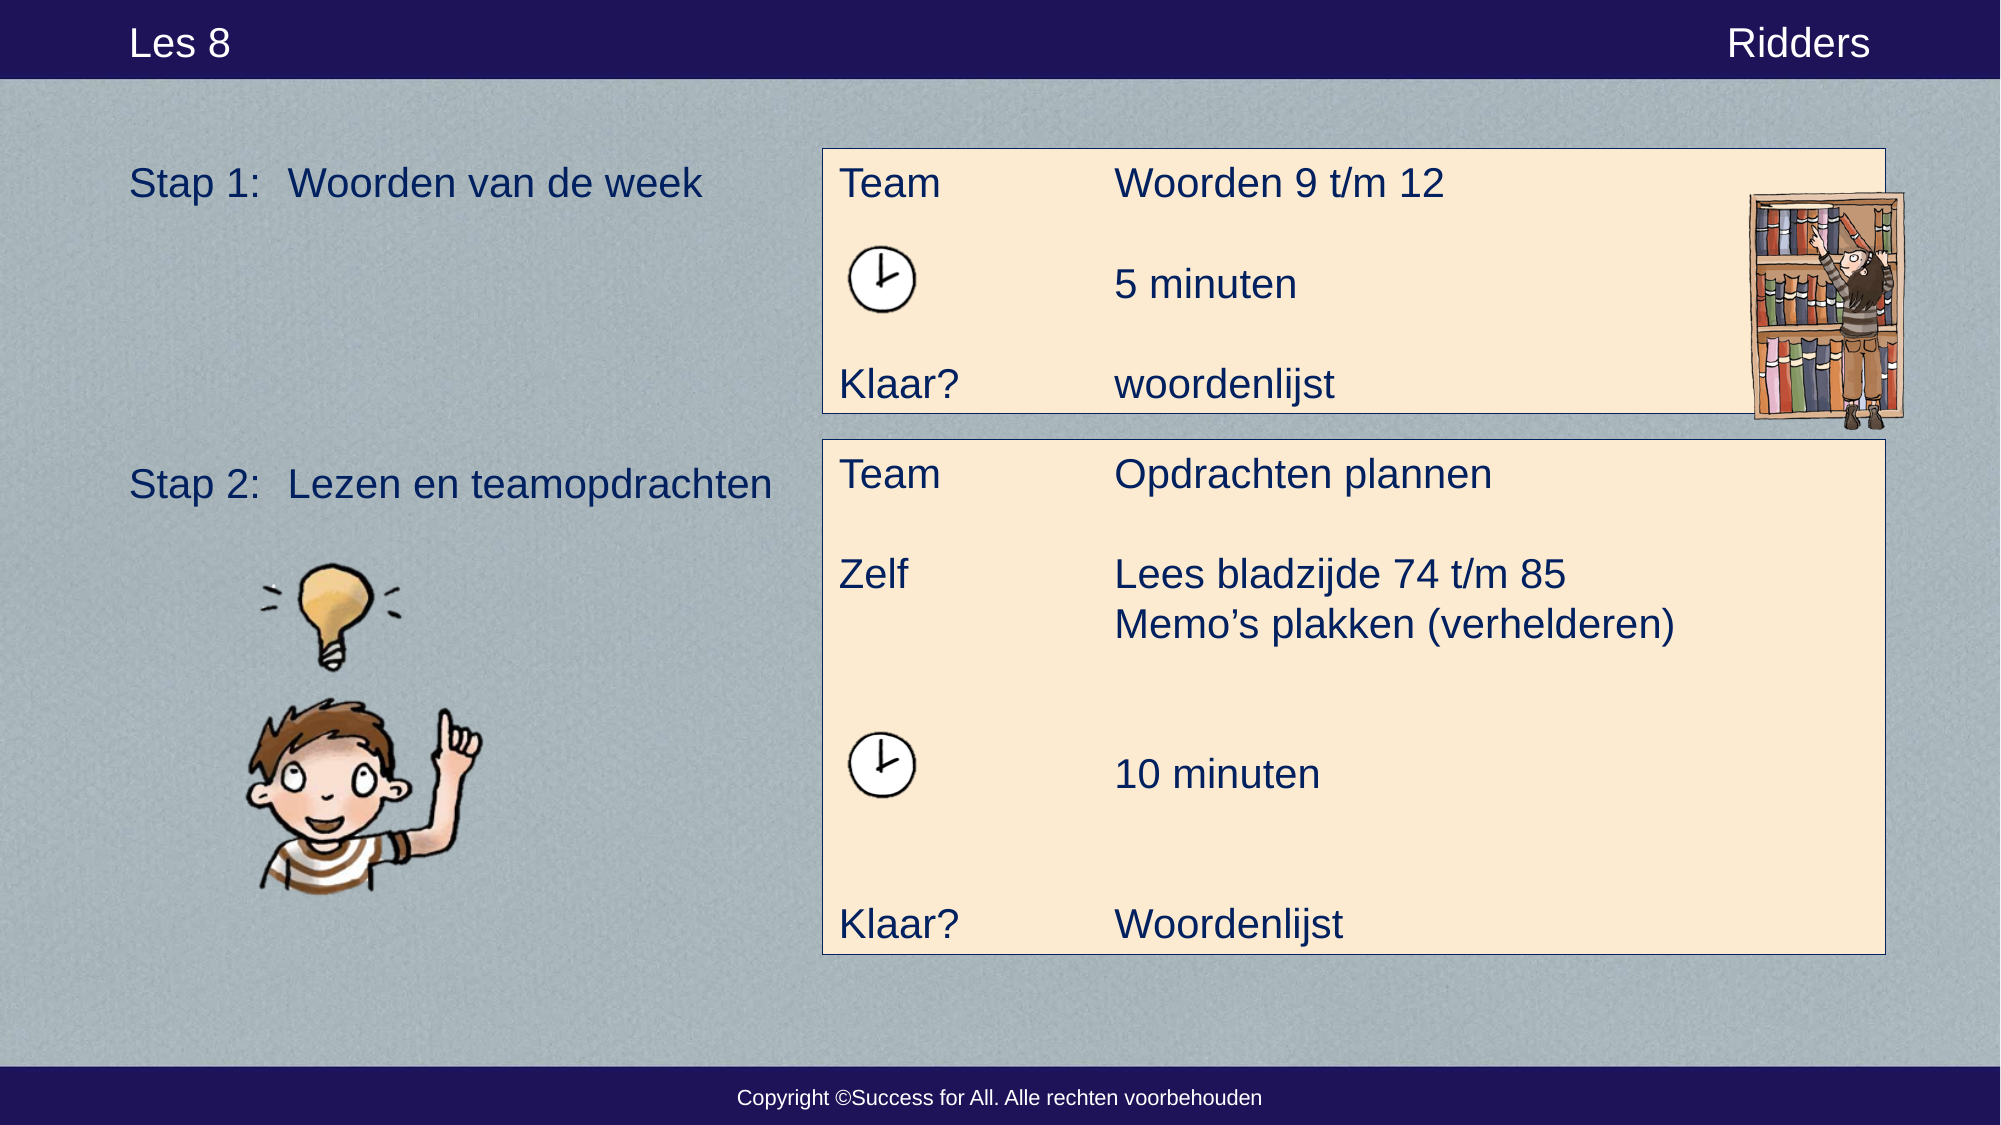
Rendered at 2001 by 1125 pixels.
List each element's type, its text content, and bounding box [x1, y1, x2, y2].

text_box Copyright ©Success for All. Alle rechten voorbehouden [0, 1076, 2000, 1125]
text_box Ridders [999, 8, 1886, 73]
text_box Team Opdrachten plannen Zelf Lees bladzijde 74 t/m 85 Memo’s plakken (verhelderen) 10 minuten Klaar? Woordenlijst [822, 439, 1886, 955]
text_box Les 8 [114, 8, 354, 73]
text_box Stap 1: Woorden van de week Stap 2: Lezen en teamopdrachten [114, 148, 907, 564]
picture [0, 0, 2001, 1125]
text_box Team Woorden 9 t/m 12 5 minuten Klaar? woordenlijst [822, 148, 1886, 414]
